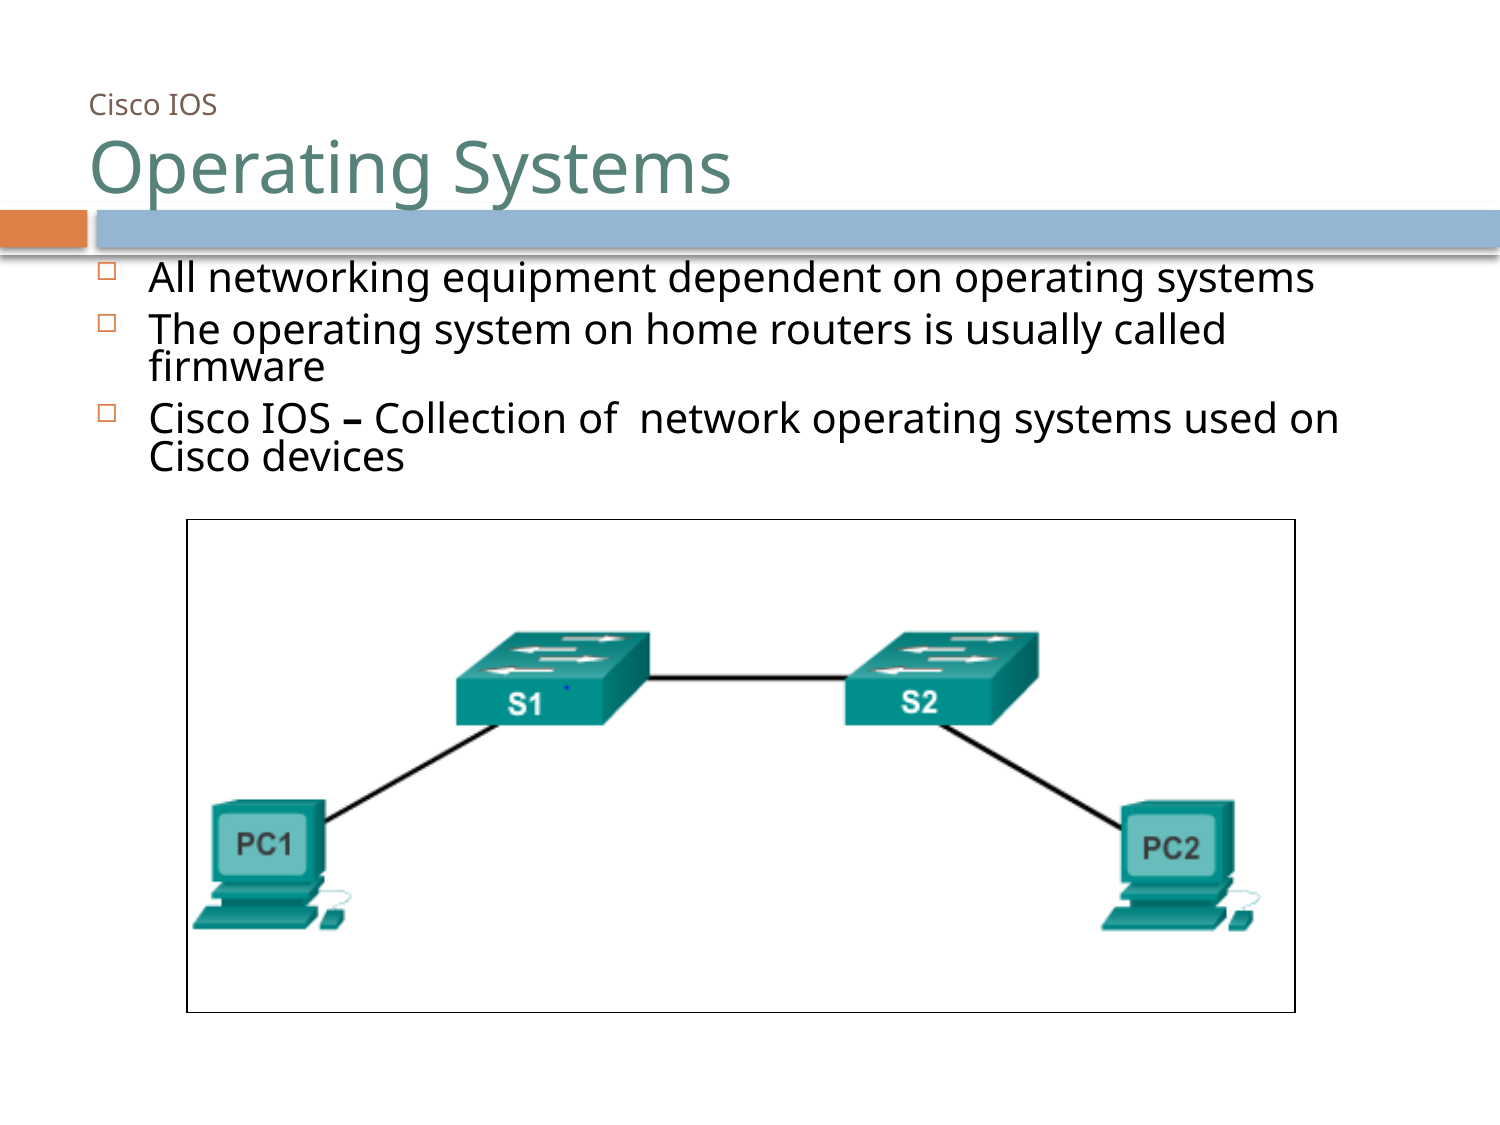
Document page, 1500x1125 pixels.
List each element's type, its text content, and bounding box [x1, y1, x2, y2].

title Cisco IOS Operating Systems [73, 78, 1410, 216]
picture [187, 519, 1295, 1013]
list All networking equipment dependent on operating systems The operating system on home routers is usually called firmware Cisco IOS – Collection of network operating systems used on Cisco devices [81, 254, 1427, 1075]
